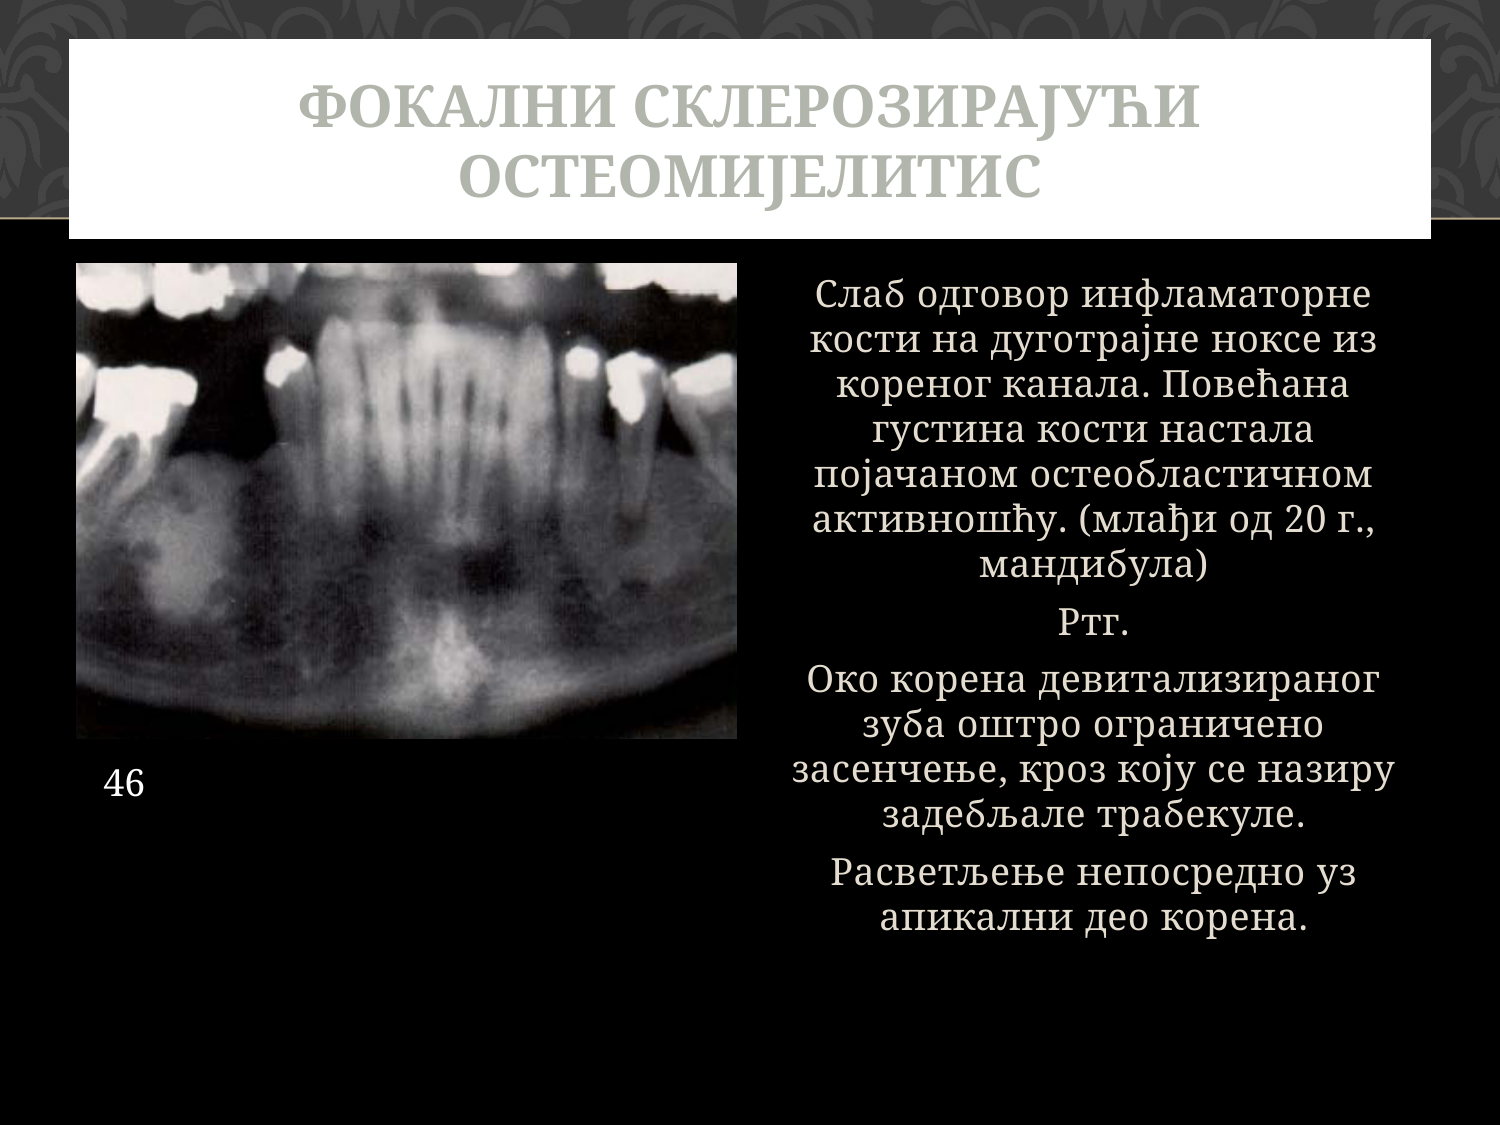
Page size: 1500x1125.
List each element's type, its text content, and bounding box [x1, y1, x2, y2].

text_box 46 [88, 752, 161, 812]
title Фокални склерозирајући остеомијелитис [69, 39, 1431, 239]
list Слаб одговор инфламаторне кости на дуготрајне ноксе из кореног канала. Повећана густина кости настала појачаном остеобластичном активношћу. (млађи од 20 г., мандибула) Ртг. Око корена девитализираног зуба оштро ограничено засенчење, кроз коју се назиру задебљале трабекуле. Расветљење непосредно уз апикални део корена. [762, 262, 1425, 1005]
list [74, 262, 738, 740]
